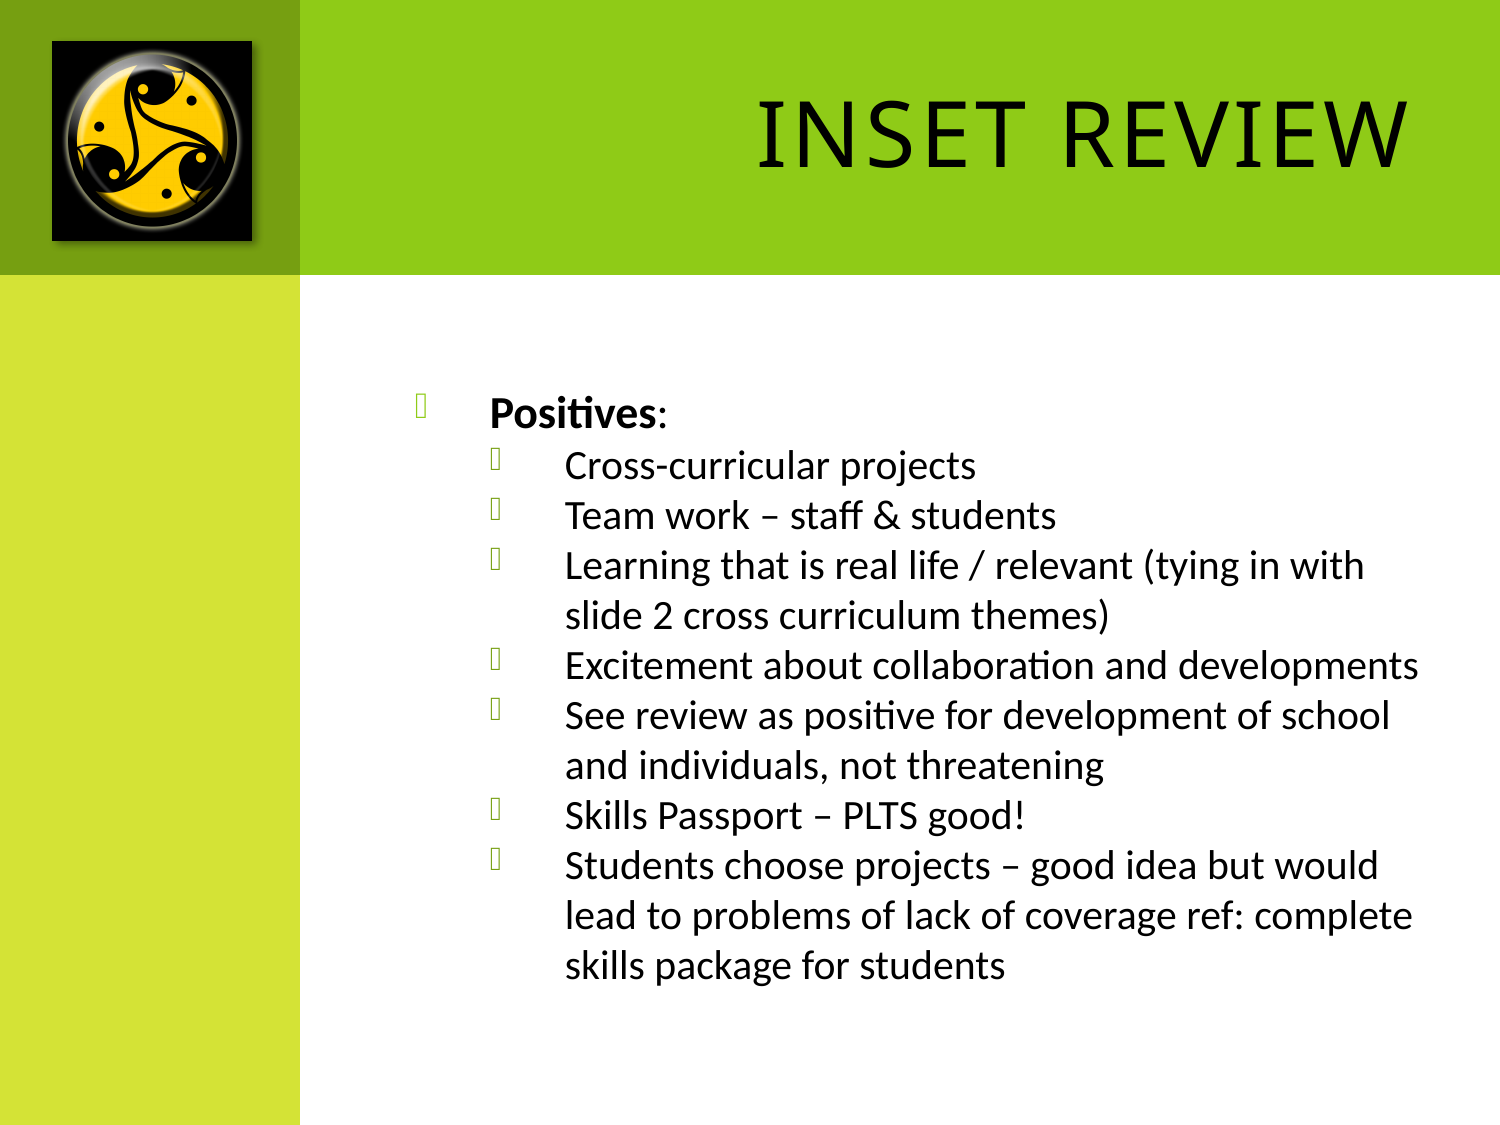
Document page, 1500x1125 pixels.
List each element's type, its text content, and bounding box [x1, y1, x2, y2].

picture [58, 46, 247, 235]
list Positives: Cross-curricular projects Team work – staff & students Learning that is real life / relevant (tying in with slide 2 cross curriculum themes) Excitement about collaboration and developments See review as positive for development of school and individuals, not threatening Skills Passport – PLTS good! Students choose projects – good idea but would lead to problems of lack of coverage ref: complete skills package for students [399, 375, 1442, 1005]
title Inset Review [399, 37, 1425, 225]
